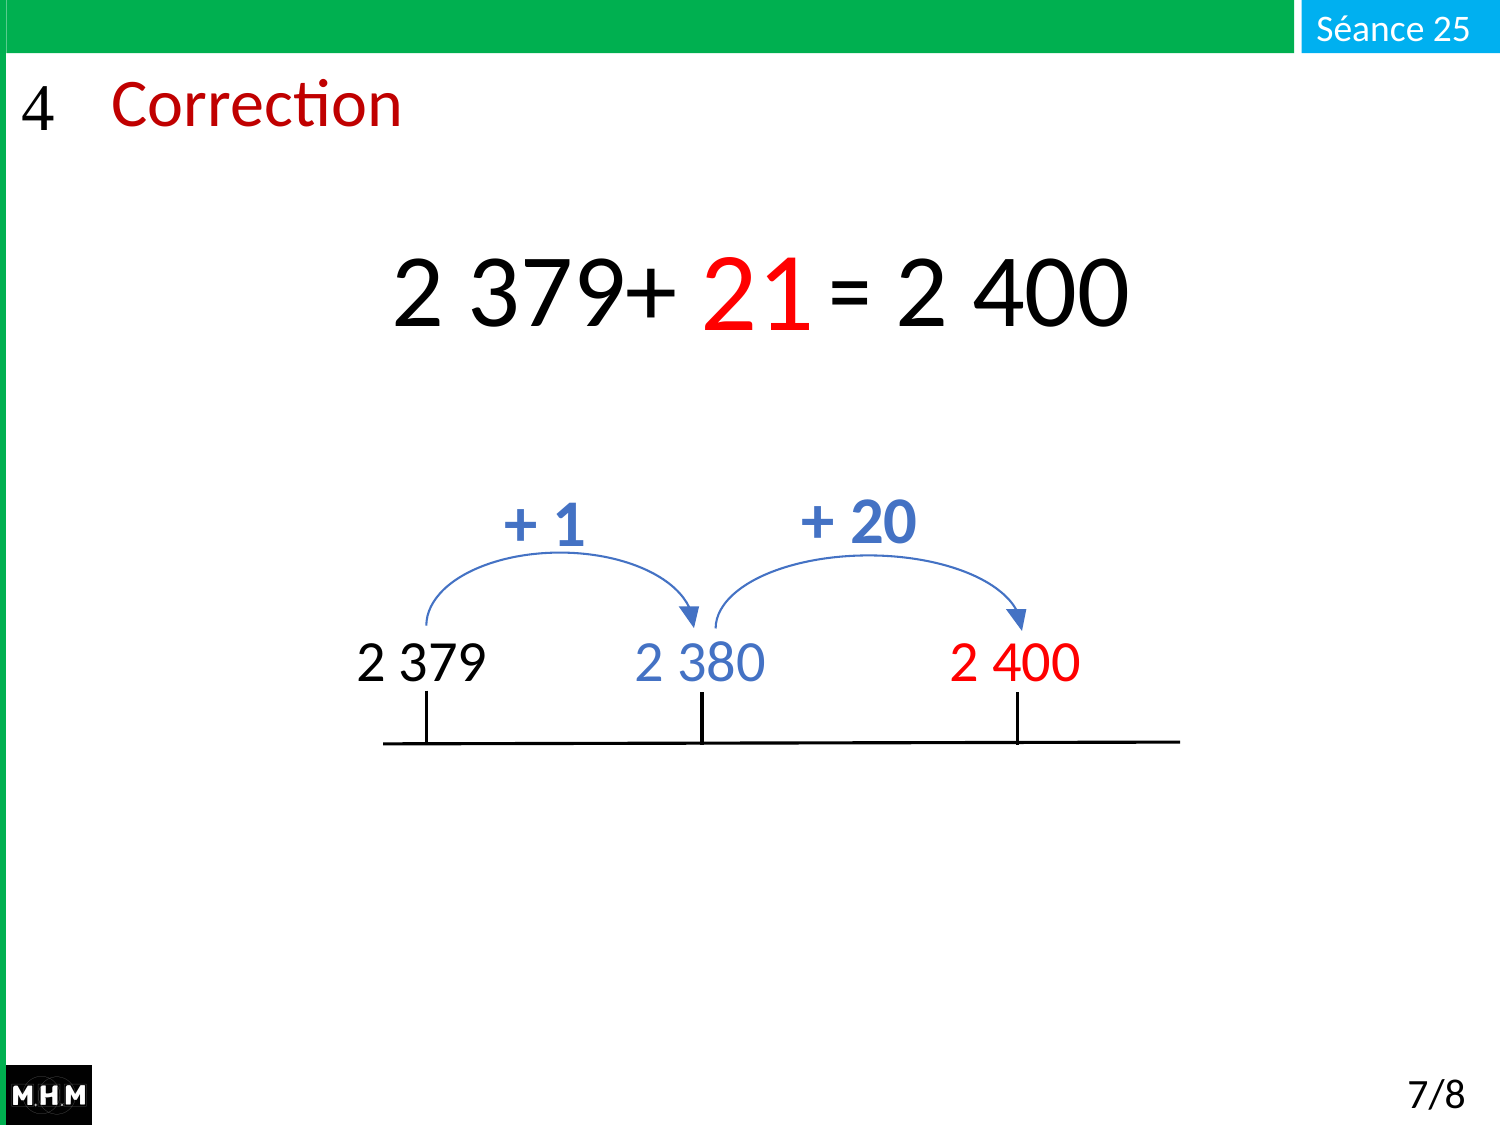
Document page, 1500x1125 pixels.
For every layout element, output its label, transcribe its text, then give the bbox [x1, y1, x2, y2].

text_box [425, 562, 489, 626]
text_box 2 380 [611, 615, 790, 700]
list 7/8 [1373, 1064, 1500, 1125]
text_box 2 379+ … = 2 400 [833, 215, 1191, 356]
text_box [714, 565, 797, 629]
text_box 2 379+ … = 2 400 [331, 215, 682, 356]
text_box + 1 [489, 472, 639, 568]
picture [6, 1065, 92, 1125]
text_box [639, 565, 700, 615]
title Correction [96, 60, 1391, 150]
text_box 2 400 [906, 615, 1124, 700]
text_box [937, 562, 1027, 631]
text_box 21 [682, 210, 833, 361]
text_box 2 379 [341, 615, 559, 700]
text_box + 20 [787, 469, 937, 565]
